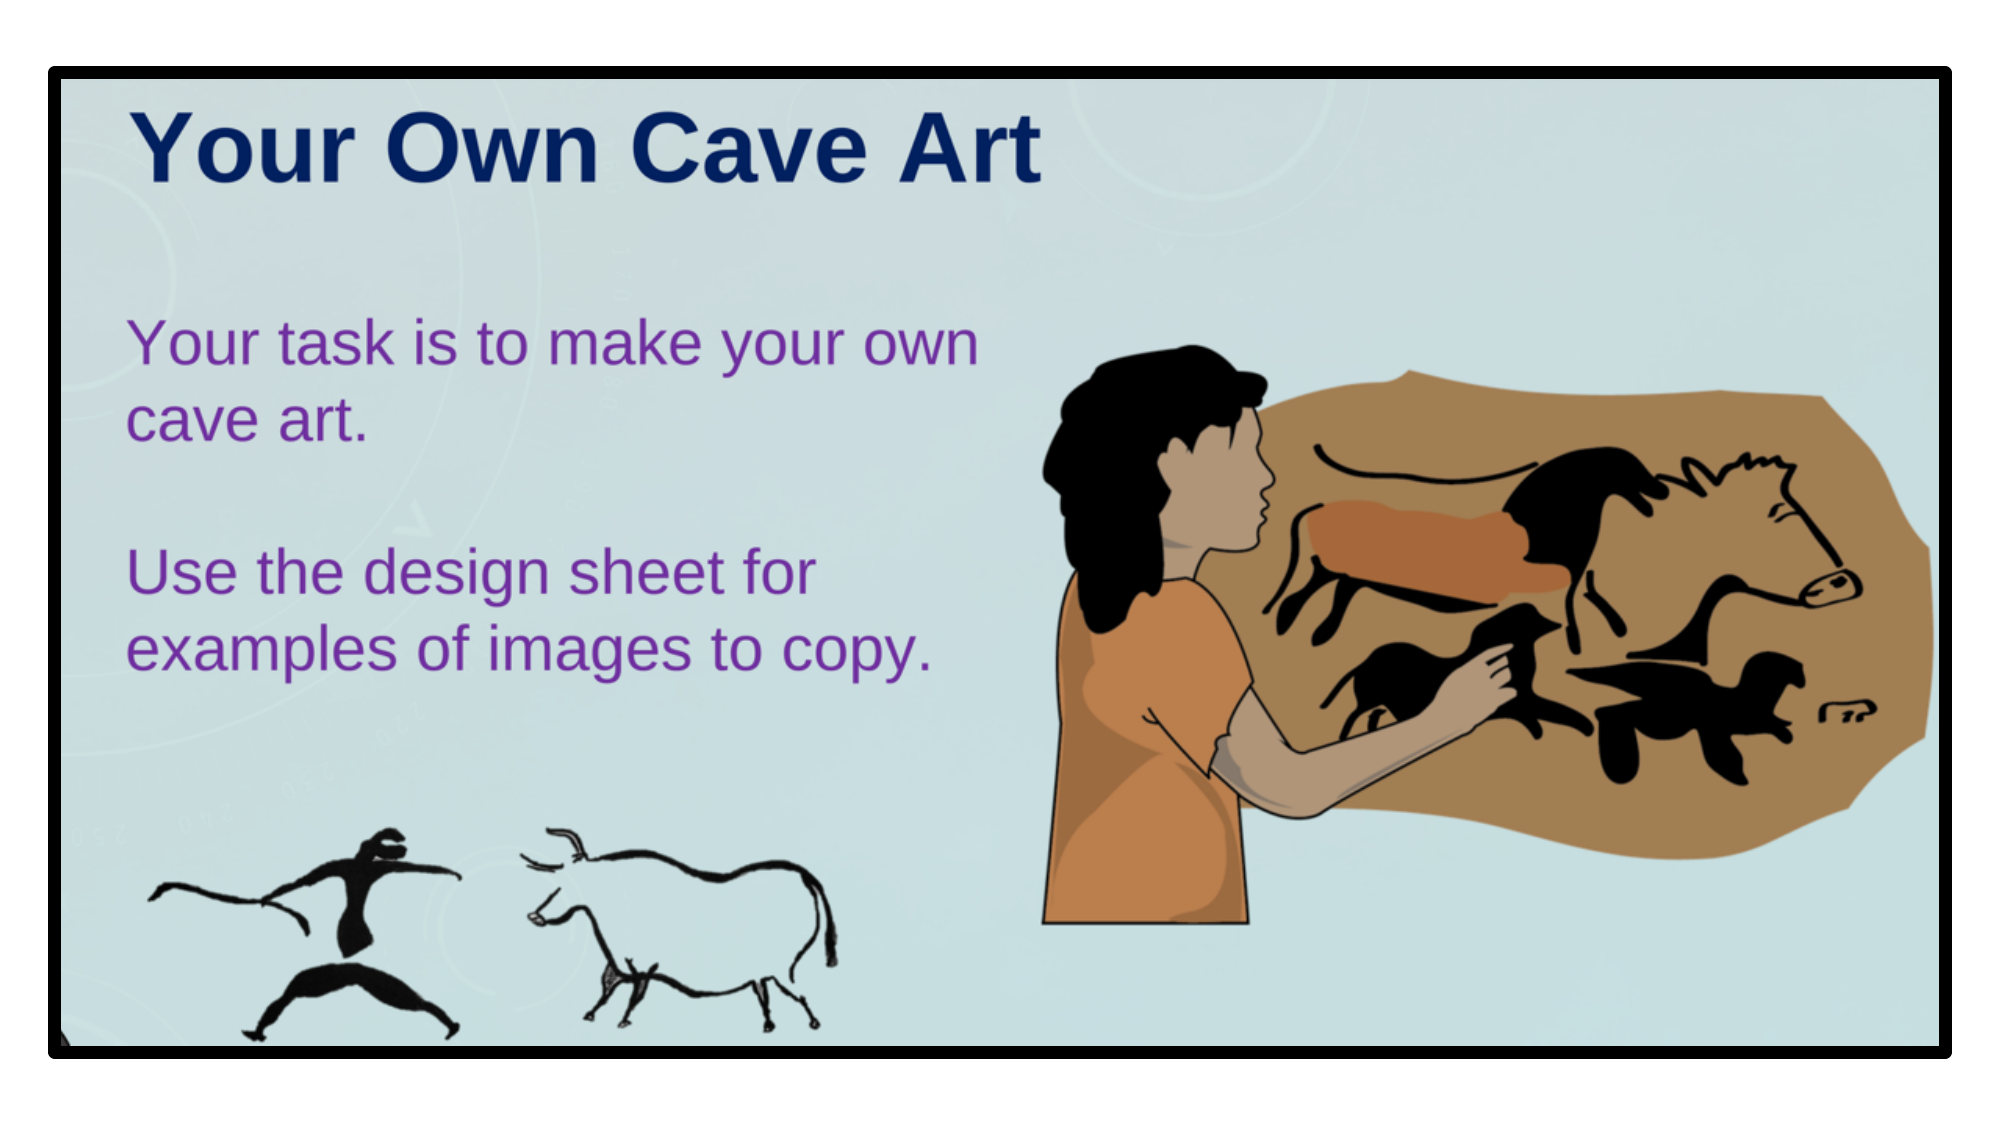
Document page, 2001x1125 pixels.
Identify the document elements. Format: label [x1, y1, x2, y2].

picture [60, 78, 1940, 1047]
